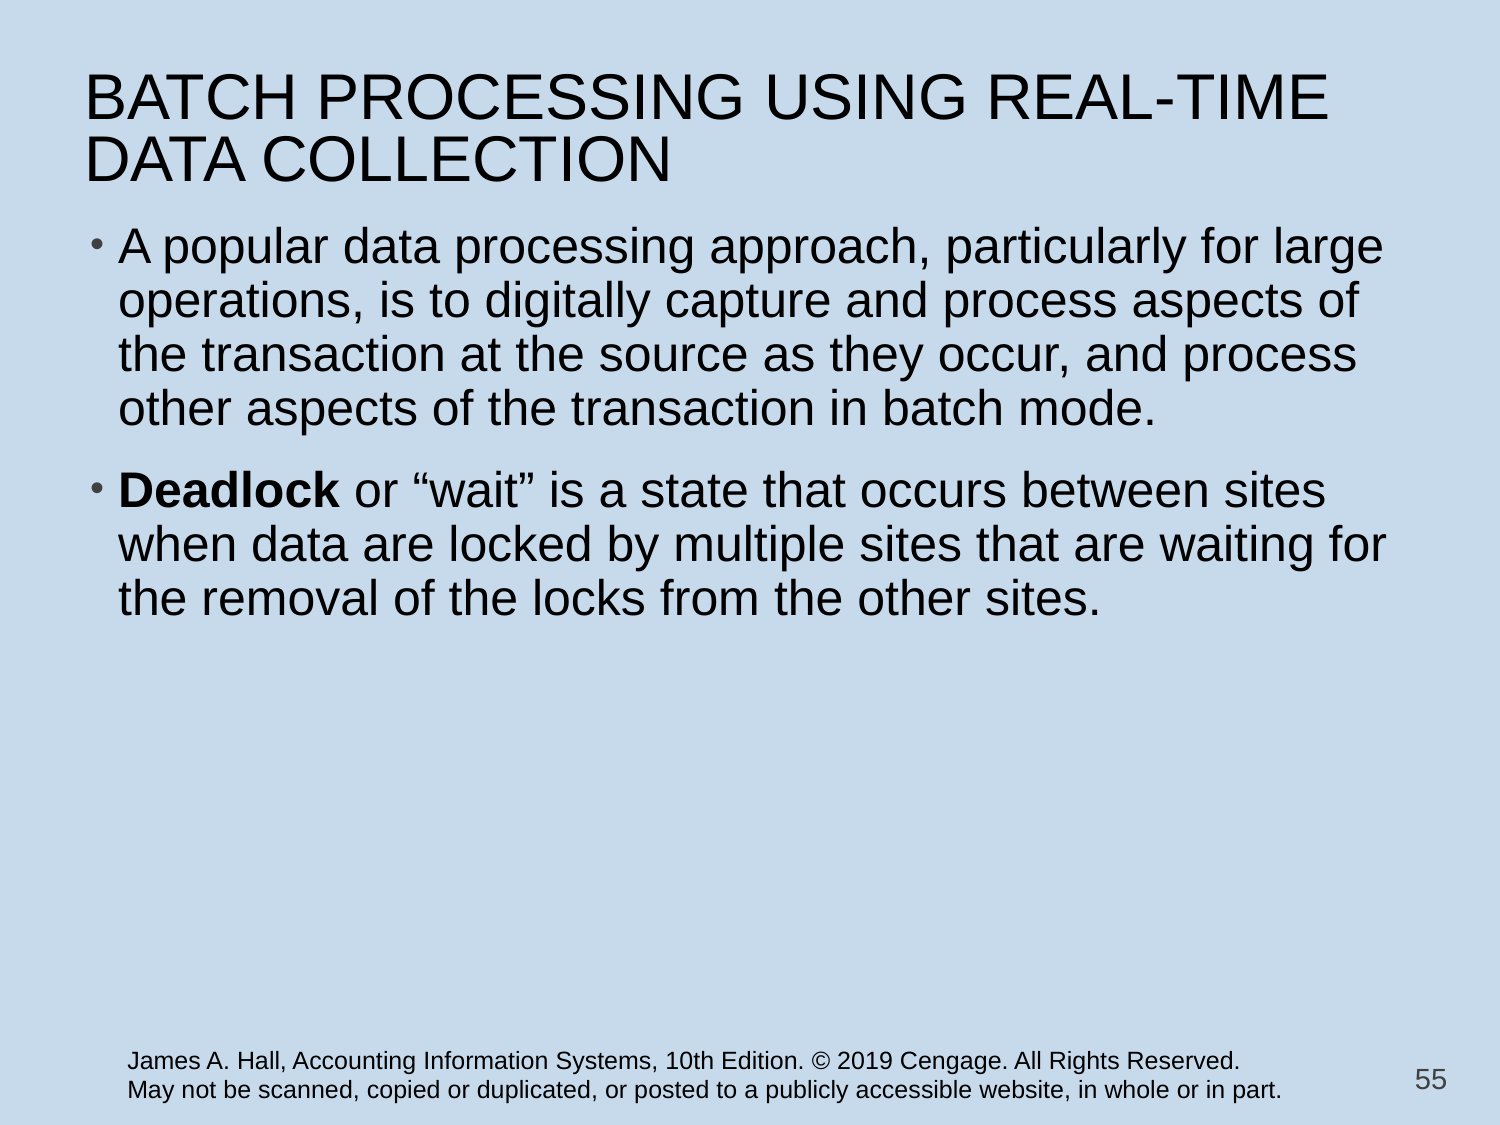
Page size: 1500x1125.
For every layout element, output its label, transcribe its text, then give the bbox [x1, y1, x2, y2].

title BATCH PROCESSING USING REAL-TIME DATA COLLECTION [69, 62, 1420, 188]
slide_number 55 [1400, 1052, 1488, 1113]
list A popular data processing approach, particularly for large operations, is to digitally capture and process aspects of the transaction at the source as they occur, and process other aspects of the transaction in batch mode. Deadlock or “wait” is a state that occurs between sites when data are locked by multiple sites that are waiting for the removal of the locks from the other sites. [75, 212, 1426, 1000]
